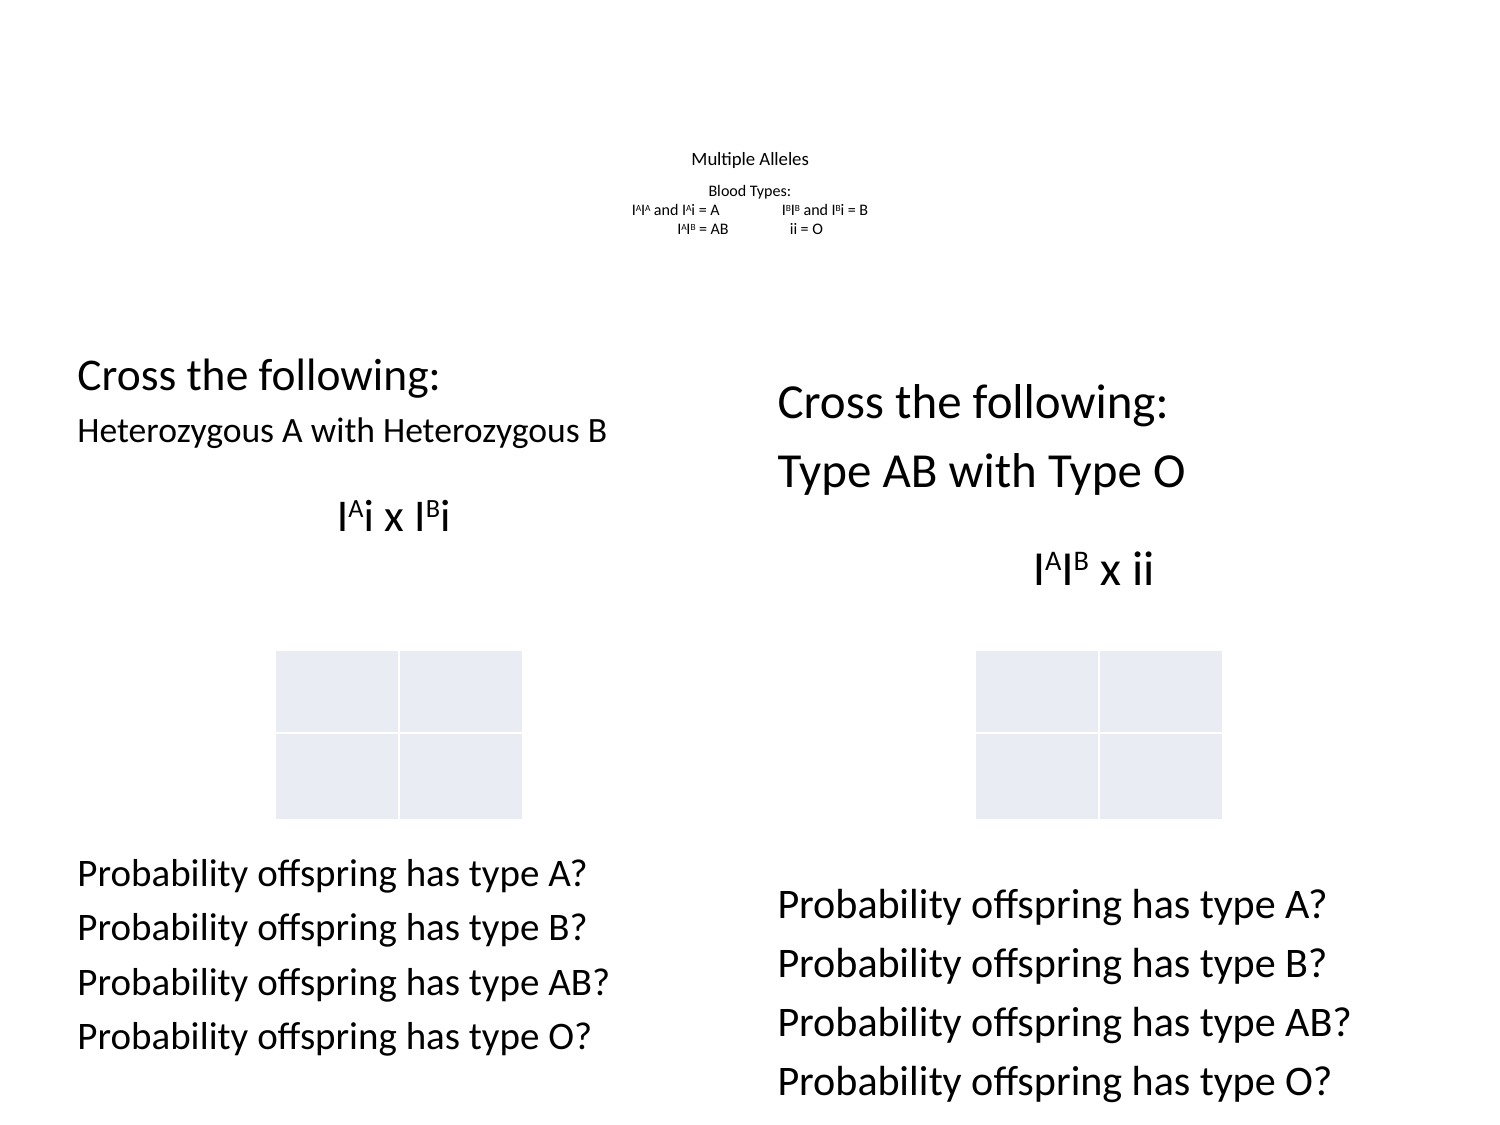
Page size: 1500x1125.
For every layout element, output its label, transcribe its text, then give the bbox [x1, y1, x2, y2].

table_cell [1100, 734, 1222, 819]
table_header [400, 651, 522, 732]
list Cross the following: Heterozygous A with Heterozygous B IAi x IBi Probability offspring has type A? Probability offspring has type B? Probability offspring has type AB? Probability offspring has type O? [62, 337, 725, 1080]
table_header [1100, 651, 1222, 732]
table_cell [276, 734, 398, 819]
title Multiple Alleles Blood Types: IAIA and IAi = A IBIB and IBi = B IAIB = AB ii = O [75, 137, 1425, 275]
table_header [276, 651, 398, 732]
table_cell [400, 734, 522, 819]
table_header [976, 651, 1098, 732]
table_cell [976, 734, 1098, 819]
list Cross the following: Type AB with Type O IAIB x ii Probability offspring has type A? Probability offspring has type B? Probability offspring has type AB? Probability offspring has type O? [762, 362, 1425, 1122]
